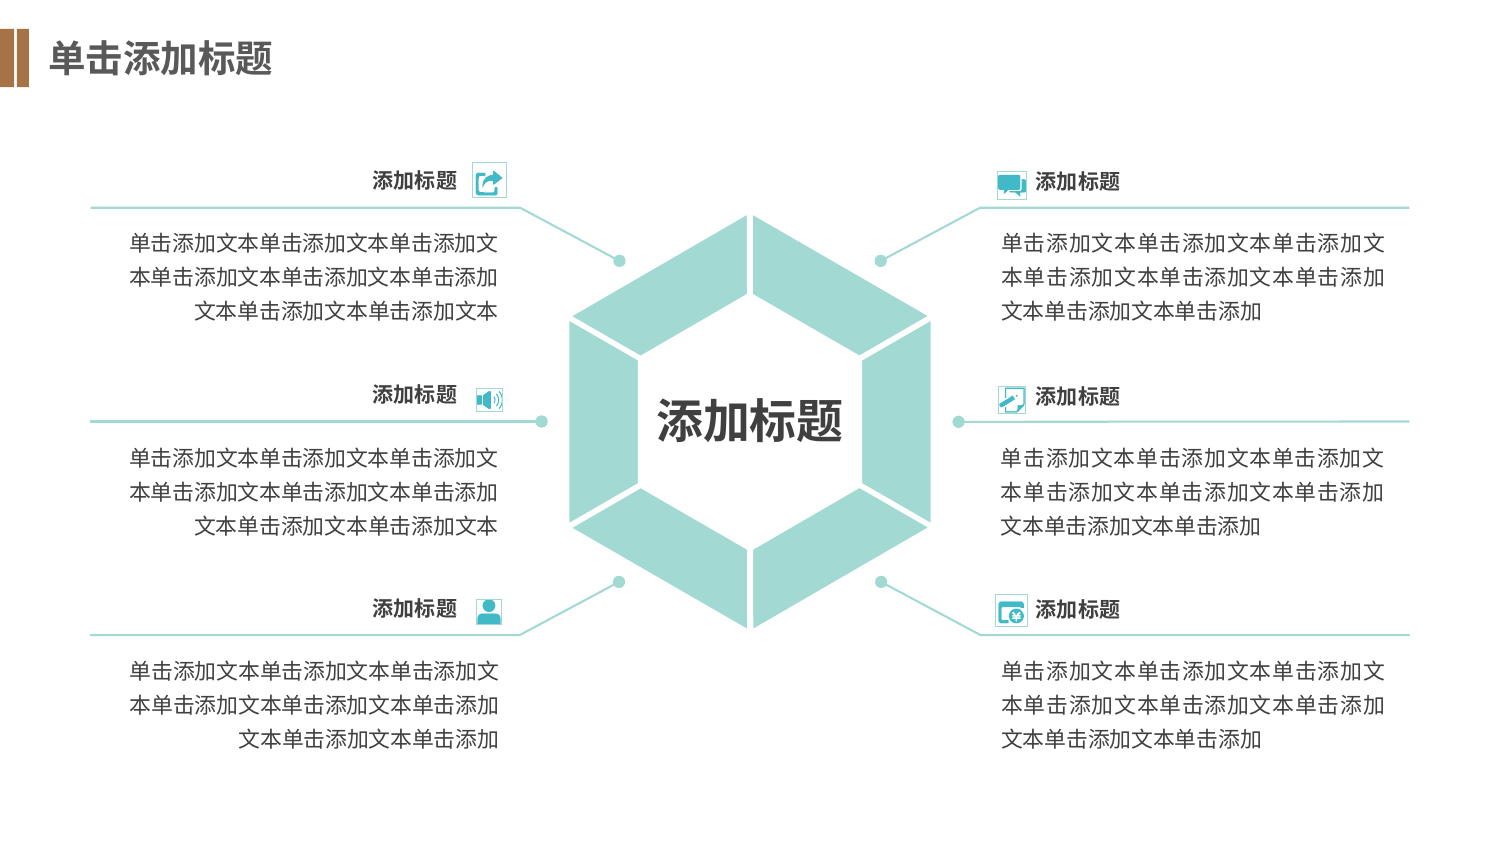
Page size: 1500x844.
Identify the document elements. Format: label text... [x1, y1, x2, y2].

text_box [986, 164, 1401, 333]
text_box [0, 28, 15, 88]
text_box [95, 162, 514, 333]
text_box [95, 590, 515, 761]
text_box [875, 584, 986, 636]
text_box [568, 259, 720, 584]
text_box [986, 378, 1400, 548]
text_box 单击添加标题 [33, 28, 405, 88]
text_box [514, 207, 626, 259]
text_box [95, 377, 514, 548]
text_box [720, 259, 932, 584]
text_box [875, 207, 986, 259]
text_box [986, 592, 1401, 761]
text_box [16, 28, 30, 88]
text_box [515, 584, 625, 636]
